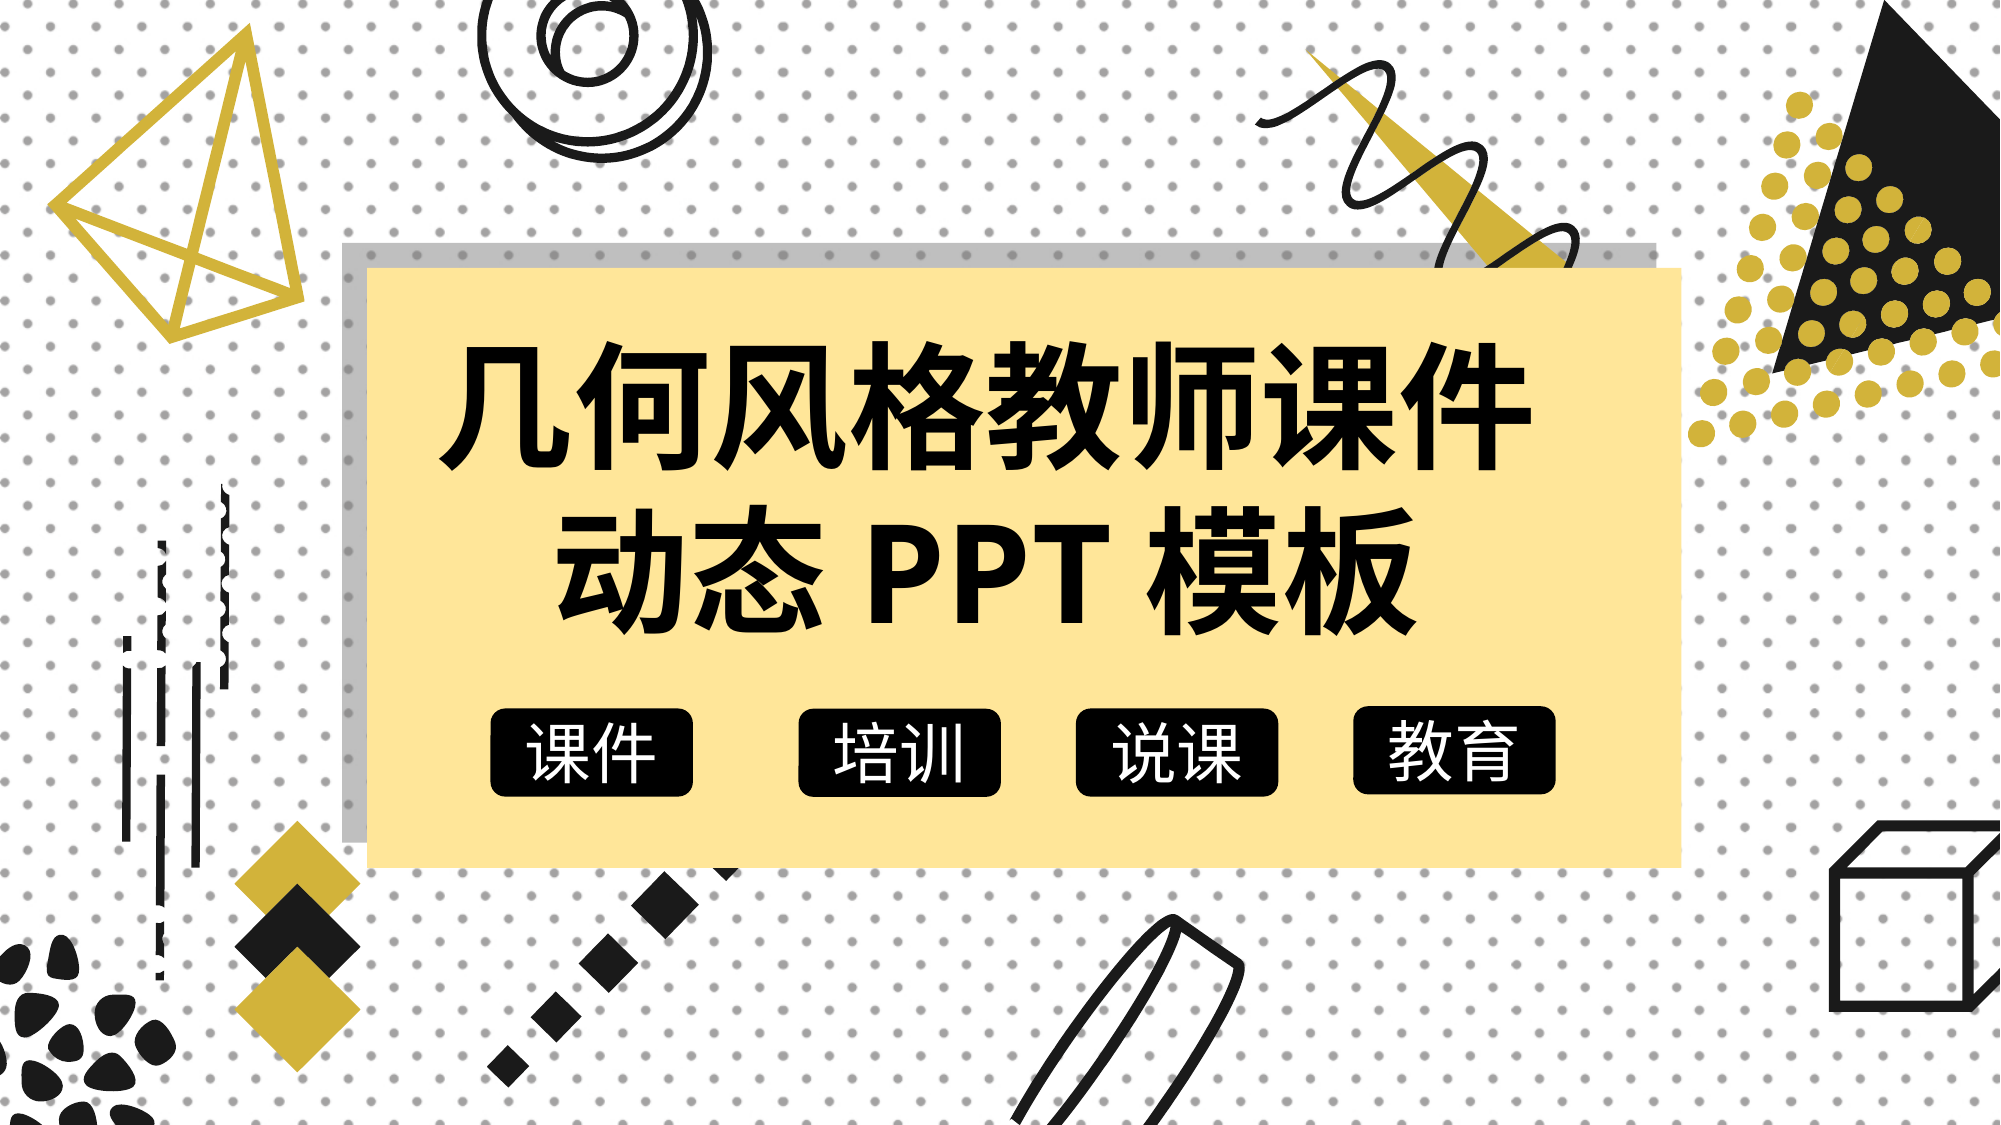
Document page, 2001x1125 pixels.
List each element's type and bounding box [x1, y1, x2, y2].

picture [0, 0, 2000, 1125]
text_box [1353, 702, 1556, 799]
text_box [1075, 704, 1279, 801]
text_box [490, 704, 693, 801]
text_box [798, 704, 1001, 801]
